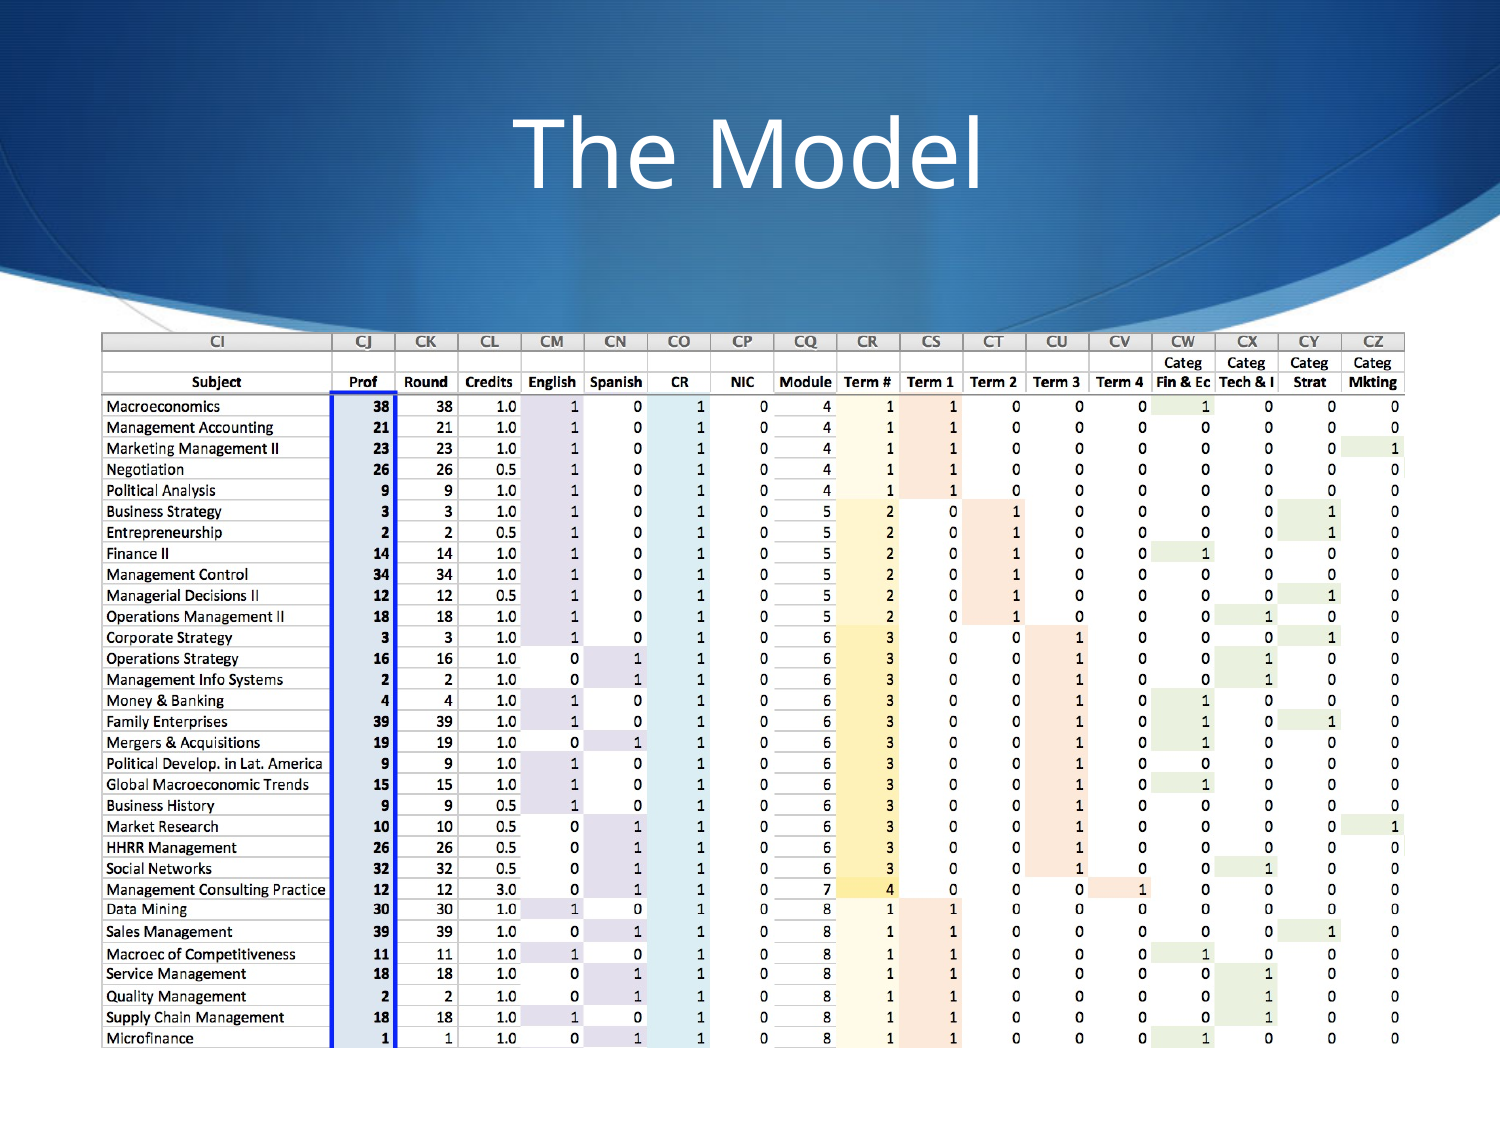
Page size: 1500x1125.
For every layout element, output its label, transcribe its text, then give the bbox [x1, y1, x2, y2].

title The Model [75, 56, 1425, 245]
picture [0, 0, 1500, 1125]
